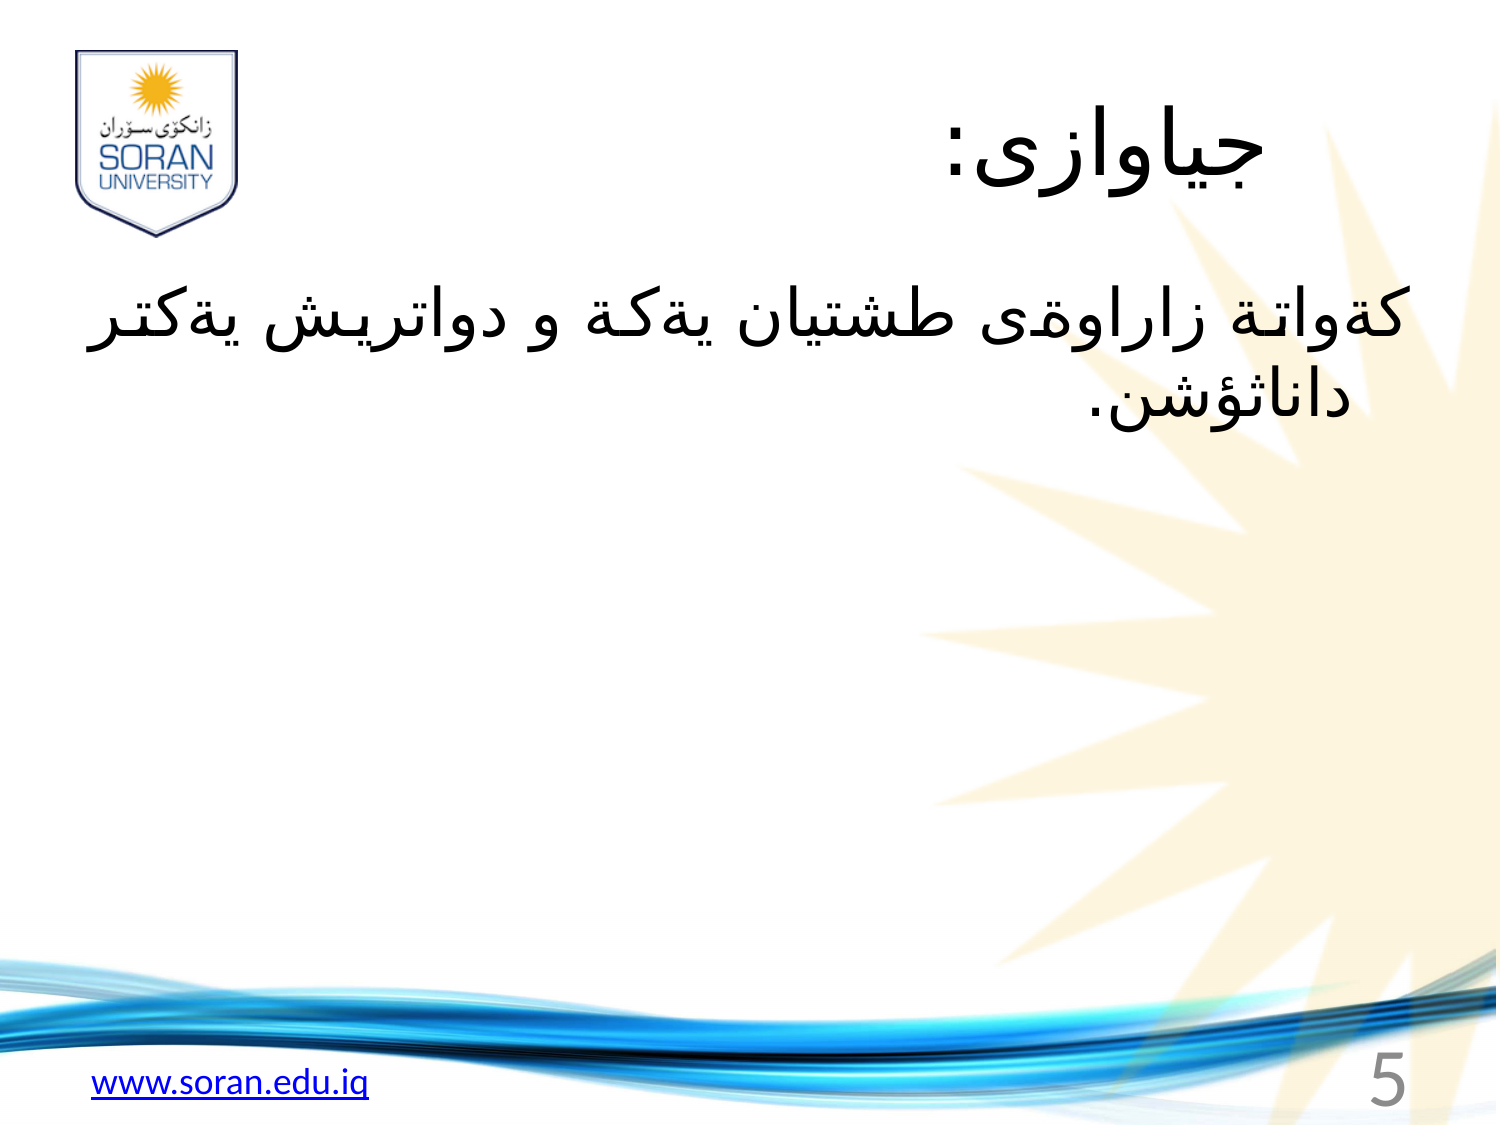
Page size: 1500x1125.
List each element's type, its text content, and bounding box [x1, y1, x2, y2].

picture [75, 233, 238, 238]
picture [0, 99, 1500, 1125]
slide_number 5 [1074, 1042, 1425, 1103]
title جياوازى: [75, 45, 1425, 233]
list كةواتة زاراوةى طشتيان يةكة و دواتريش يةكتر داناثؤشن. [75, 262, 1425, 1005]
